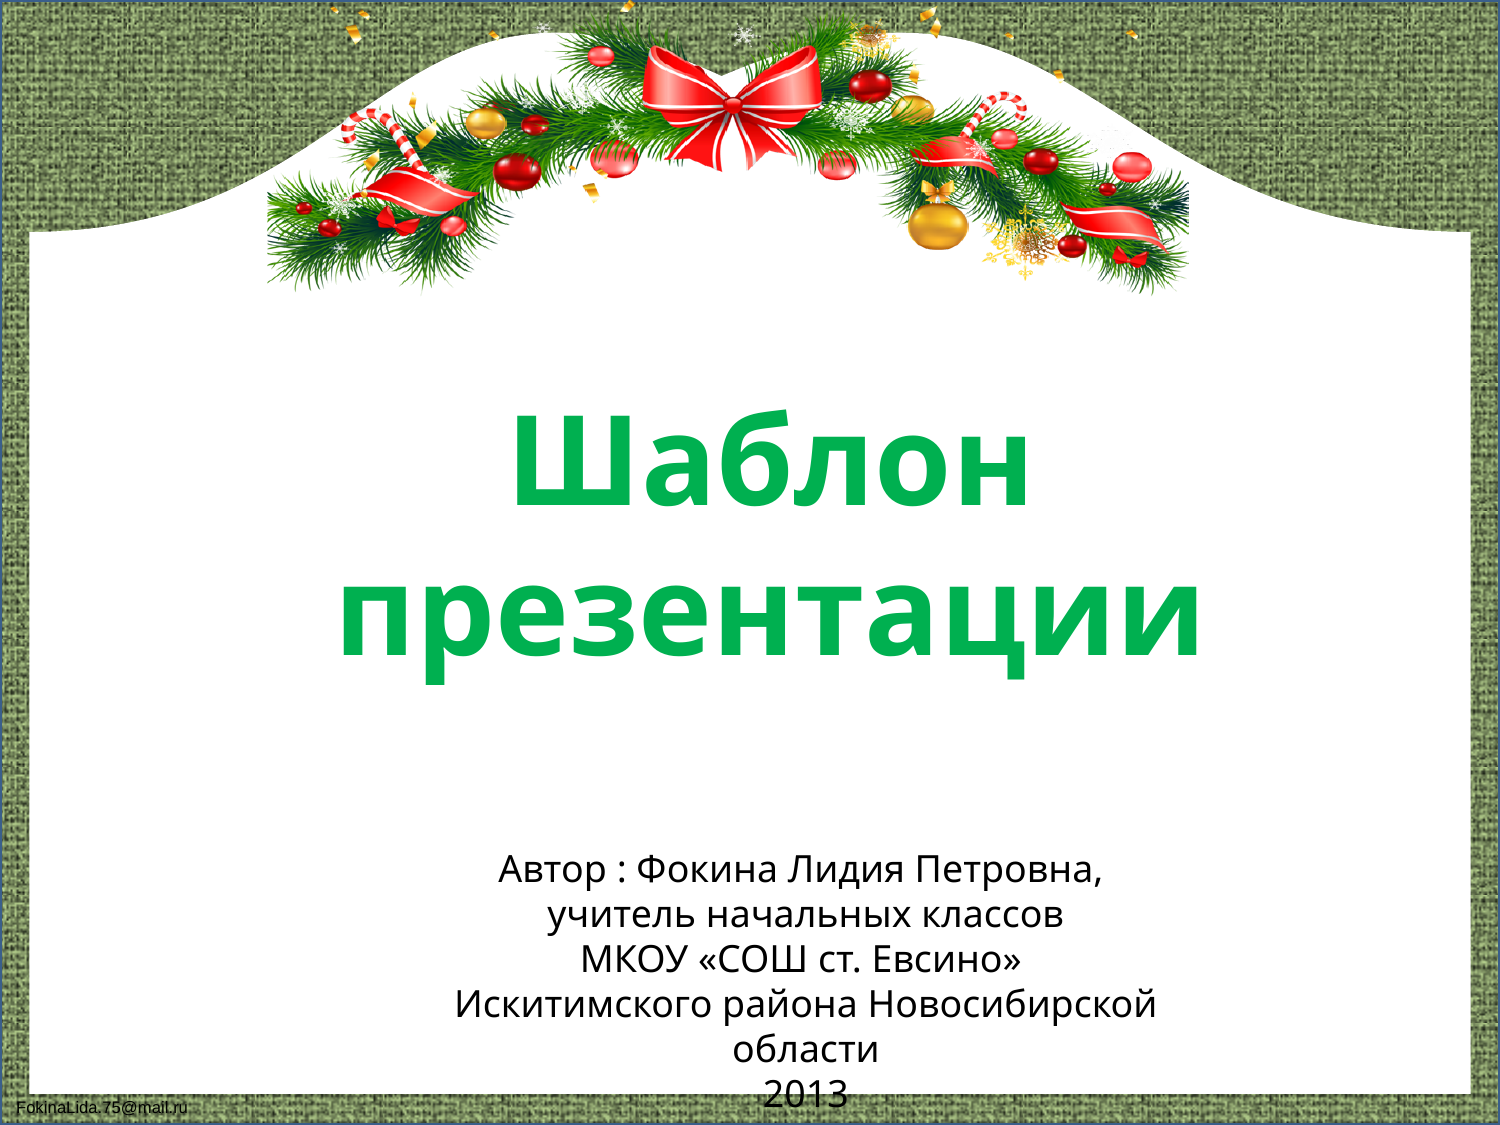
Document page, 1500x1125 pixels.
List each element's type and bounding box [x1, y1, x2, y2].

text_box [182, 373, 1359, 1071]
picture [265, 0, 1189, 307]
